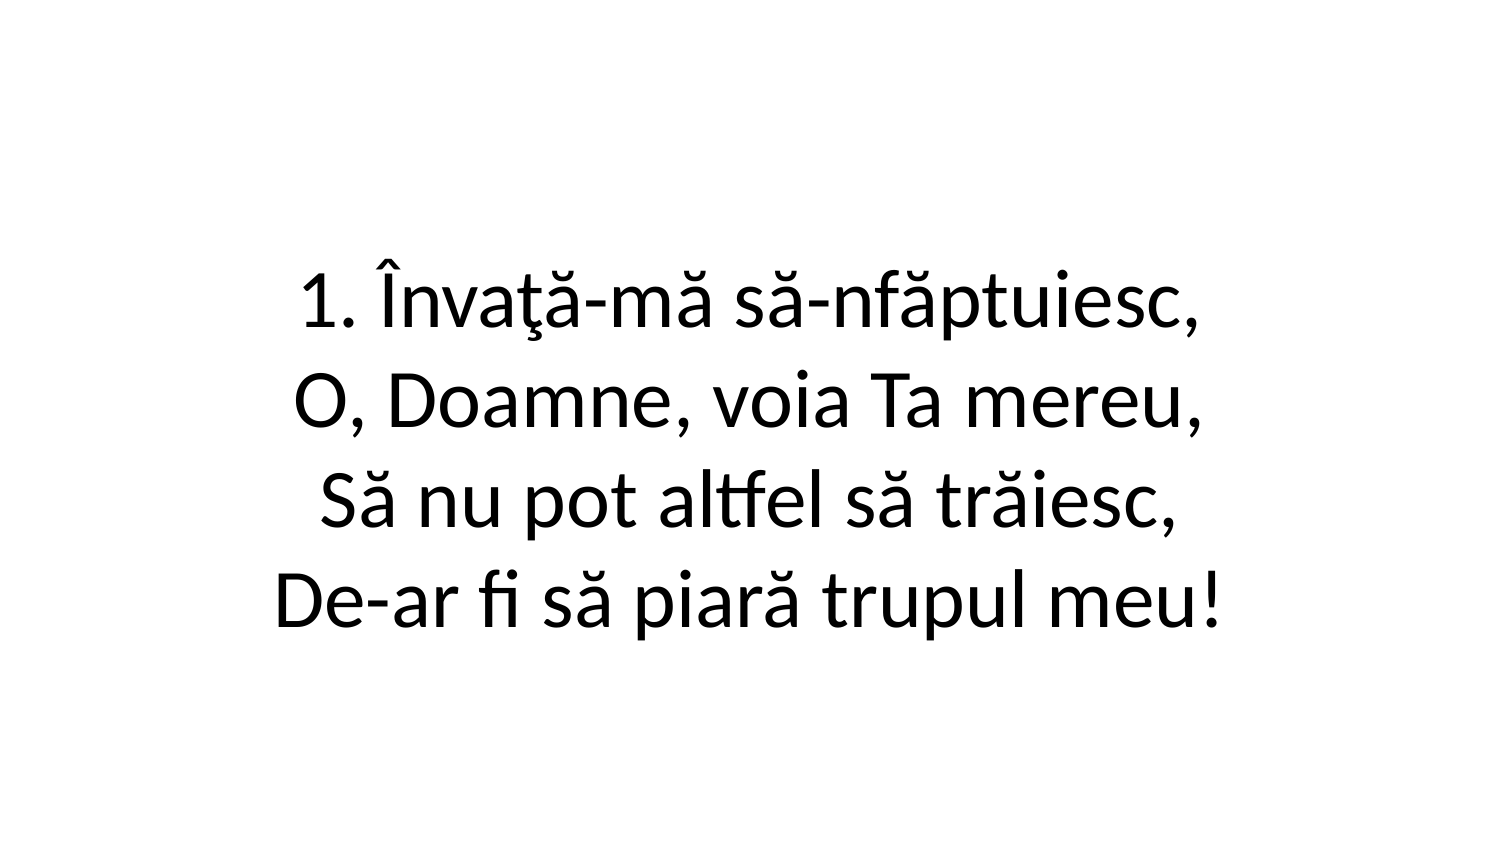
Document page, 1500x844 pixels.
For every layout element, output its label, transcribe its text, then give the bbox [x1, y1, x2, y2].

text_box 1. Învaţă-mă să-nfăptuiesc, O, Doamne, voia Ta mereu, Să nu pot altfel să trăiesc, De-ar fi să piară trupul meu! [258, 192, 1242, 652]
